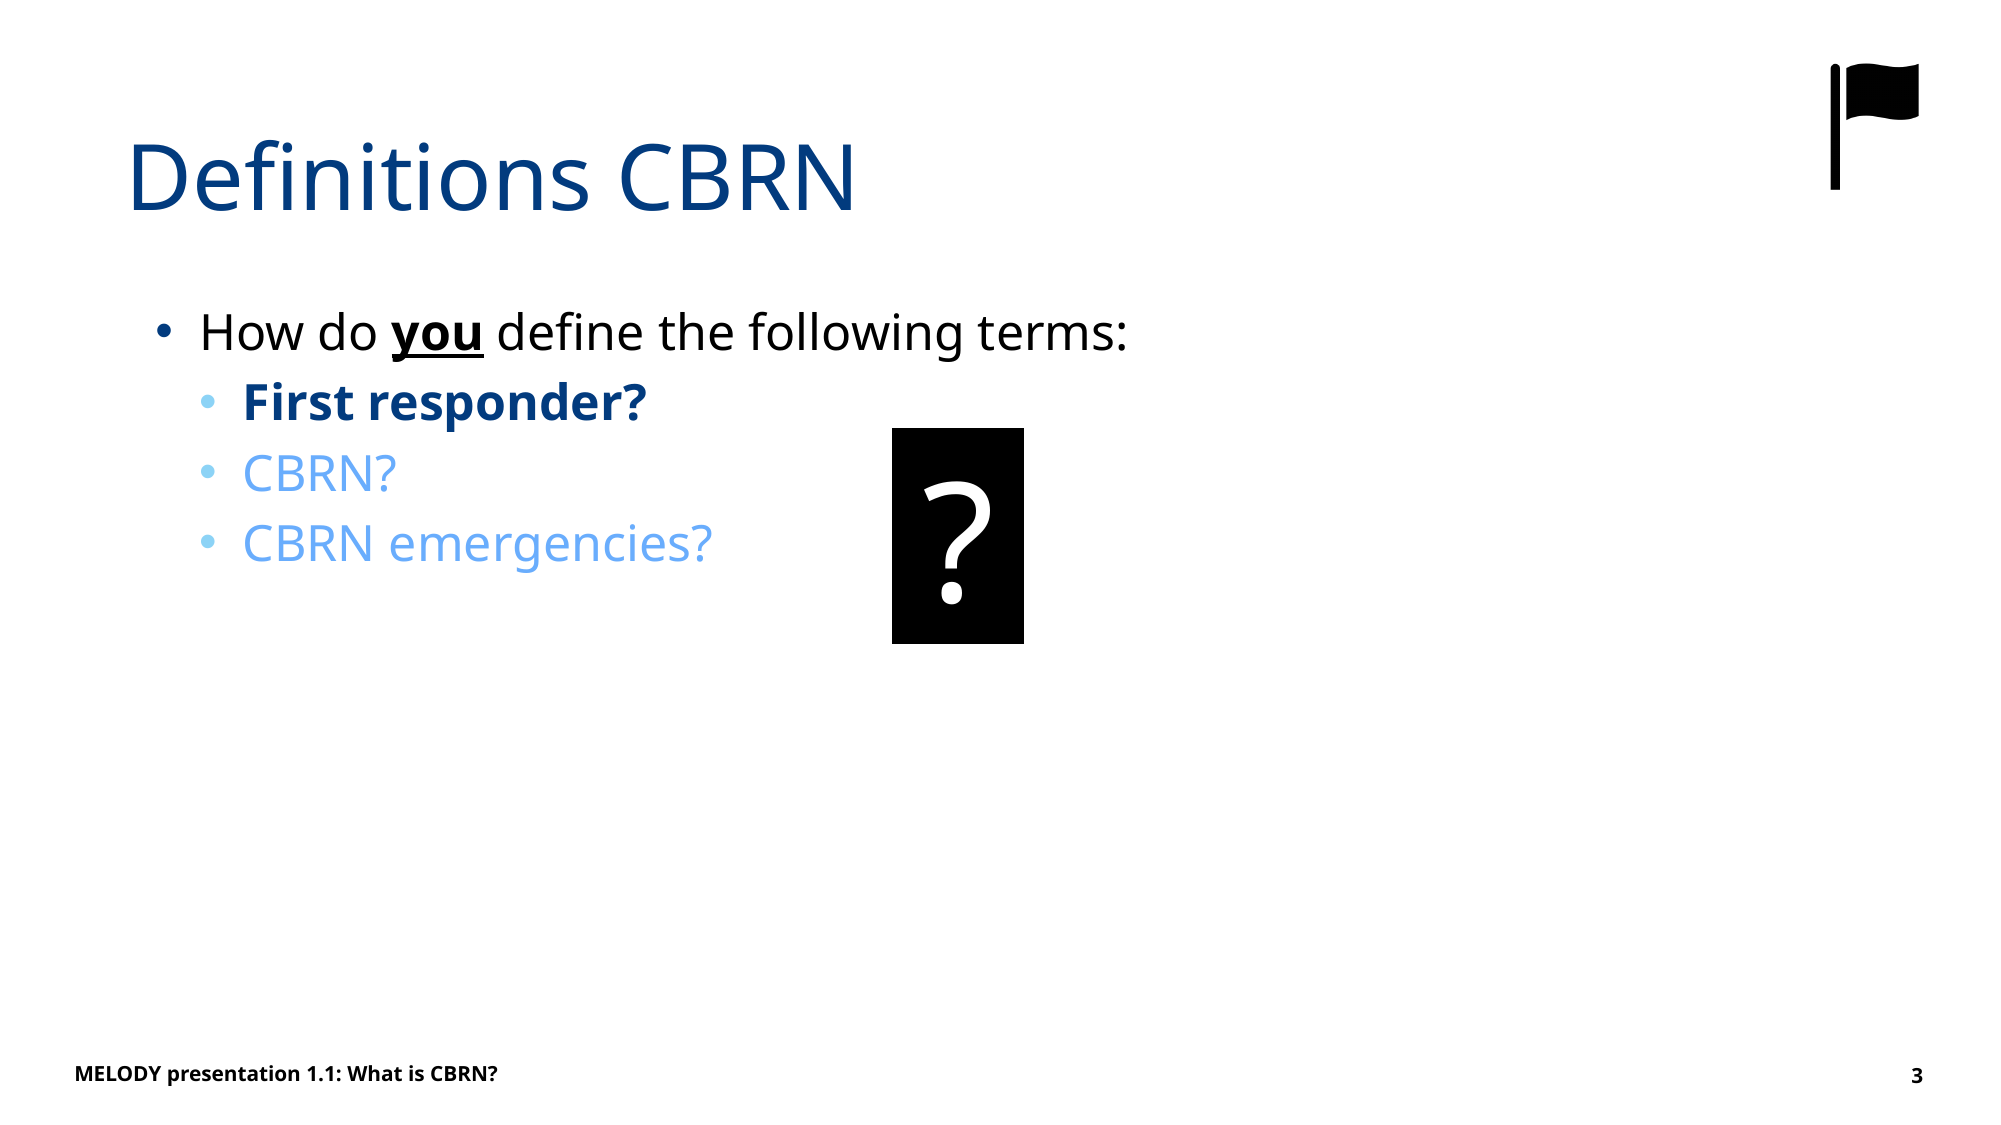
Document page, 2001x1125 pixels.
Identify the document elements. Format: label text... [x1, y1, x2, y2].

text_box ? [892, 428, 1024, 644]
title Definitions CBRN [125, 131, 1875, 292]
footer MELODY presentation 1.1: What is CBRN? [74, 1062, 1842, 1088]
list How do you define the following terms: First responder? CBRN? CBRN emergencies? [125, 292, 1875, 999]
slide_number 3 [1473, 1062, 1924, 1101]
picture [1799, 51, 1950, 202]
